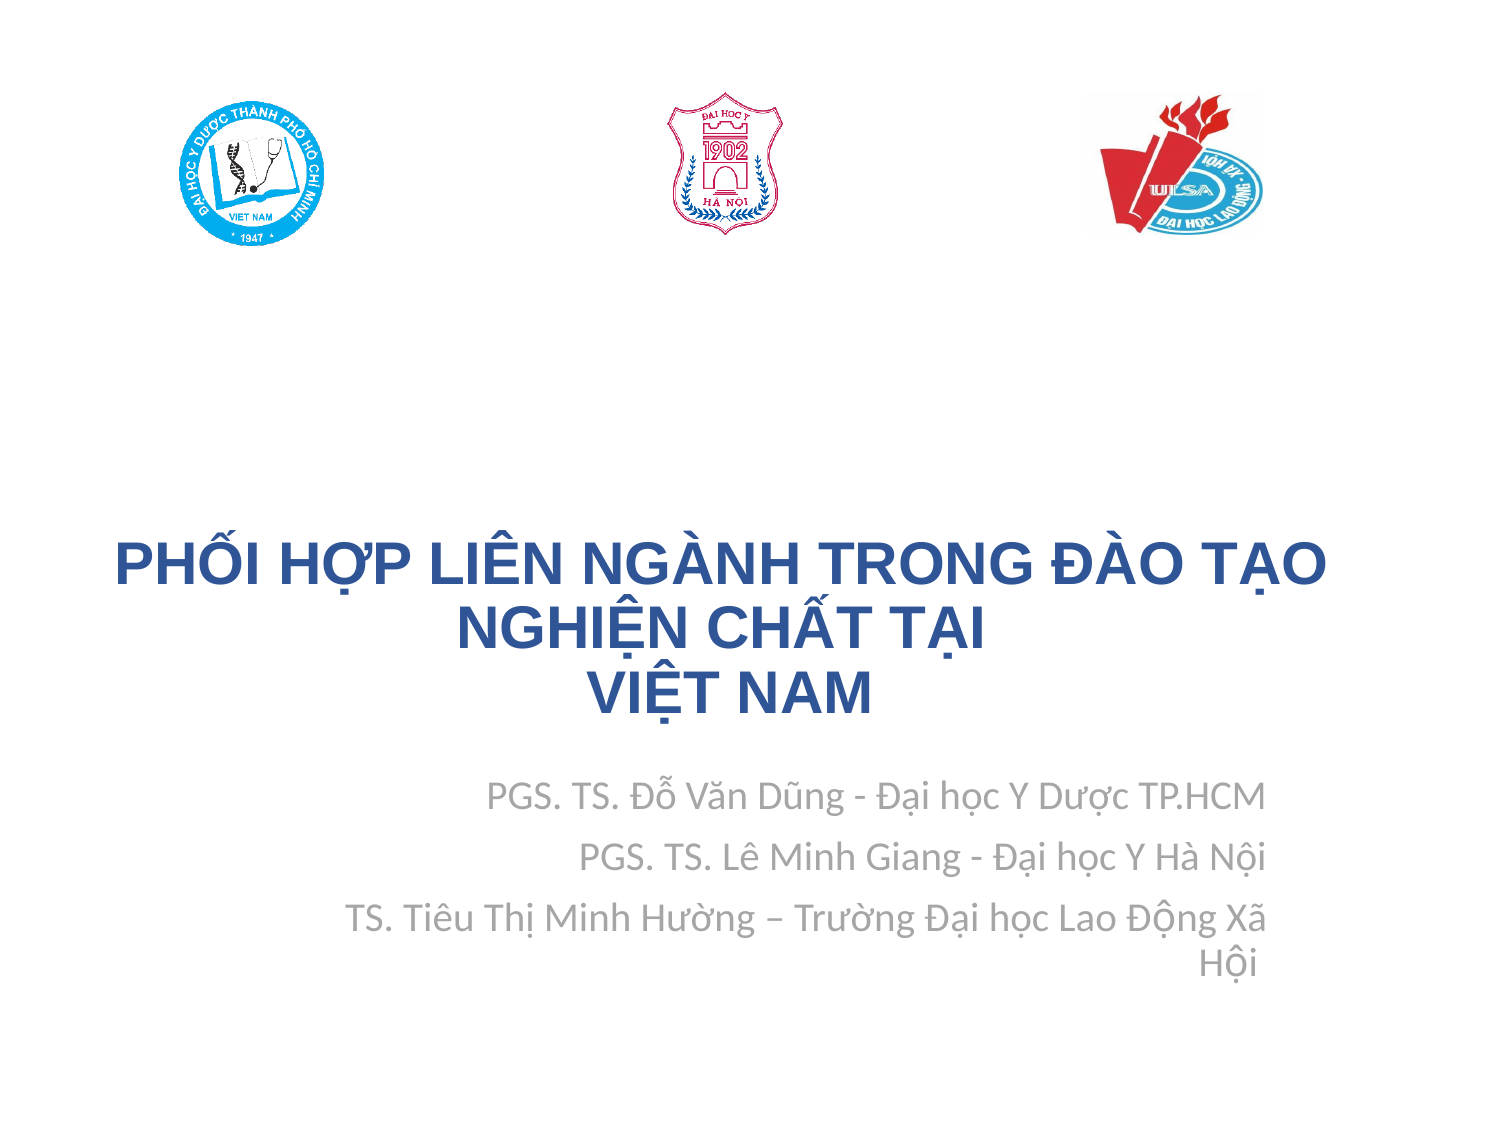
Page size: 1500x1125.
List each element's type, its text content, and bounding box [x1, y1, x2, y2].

picture [264, 101, 324, 158]
picture [267, 190, 324, 246]
picture [1085, 92, 1263, 235]
subtitle PGS. TS. Đỗ Văn Dũng - Đại học Y Dược TP.HCM PGS. TS. Lê Minh Giang - Đại học Y Hà Nội TS. Tiêu Thị Minh Hường – Trường Đại học Lao Động Xã Hội [323, 766, 1283, 996]
picture [178, 181, 236, 246]
title PHỐI HỢP LIÊN NGÀNH TRONG ĐÀO TẠO NGHIỆN CHẤT TẠI VIỆT NAM [87, 342, 1372, 735]
picture [217, 193, 301, 226]
picture [178, 101, 239, 167]
picture [667, 92, 783, 235]
picture [194, 119, 306, 209]
